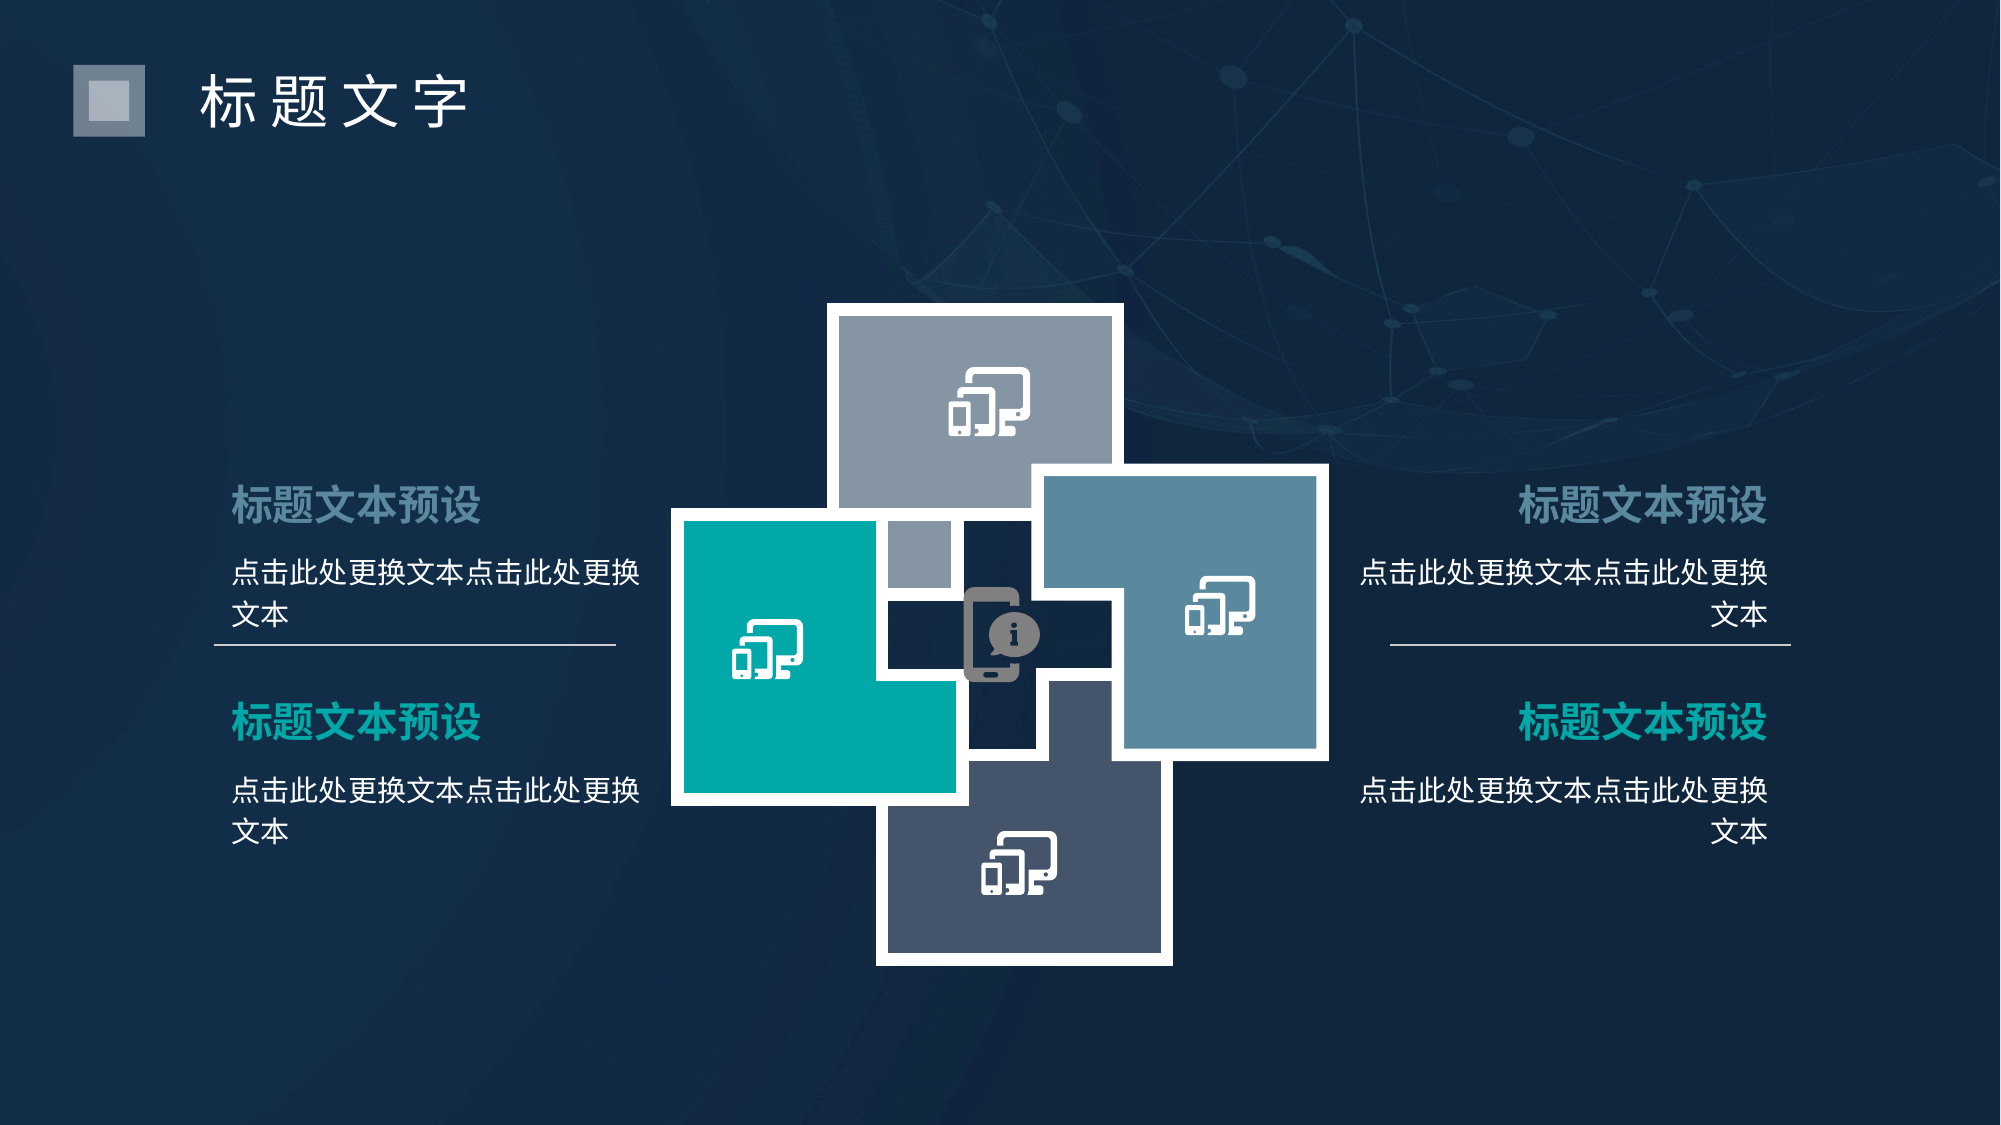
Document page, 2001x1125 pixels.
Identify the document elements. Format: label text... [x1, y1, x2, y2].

text_box 标题文字 [185, 57, 645, 143]
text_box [73, 64, 145, 137]
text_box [214, 309, 1792, 960]
picture [0, 0, 2001, 1125]
